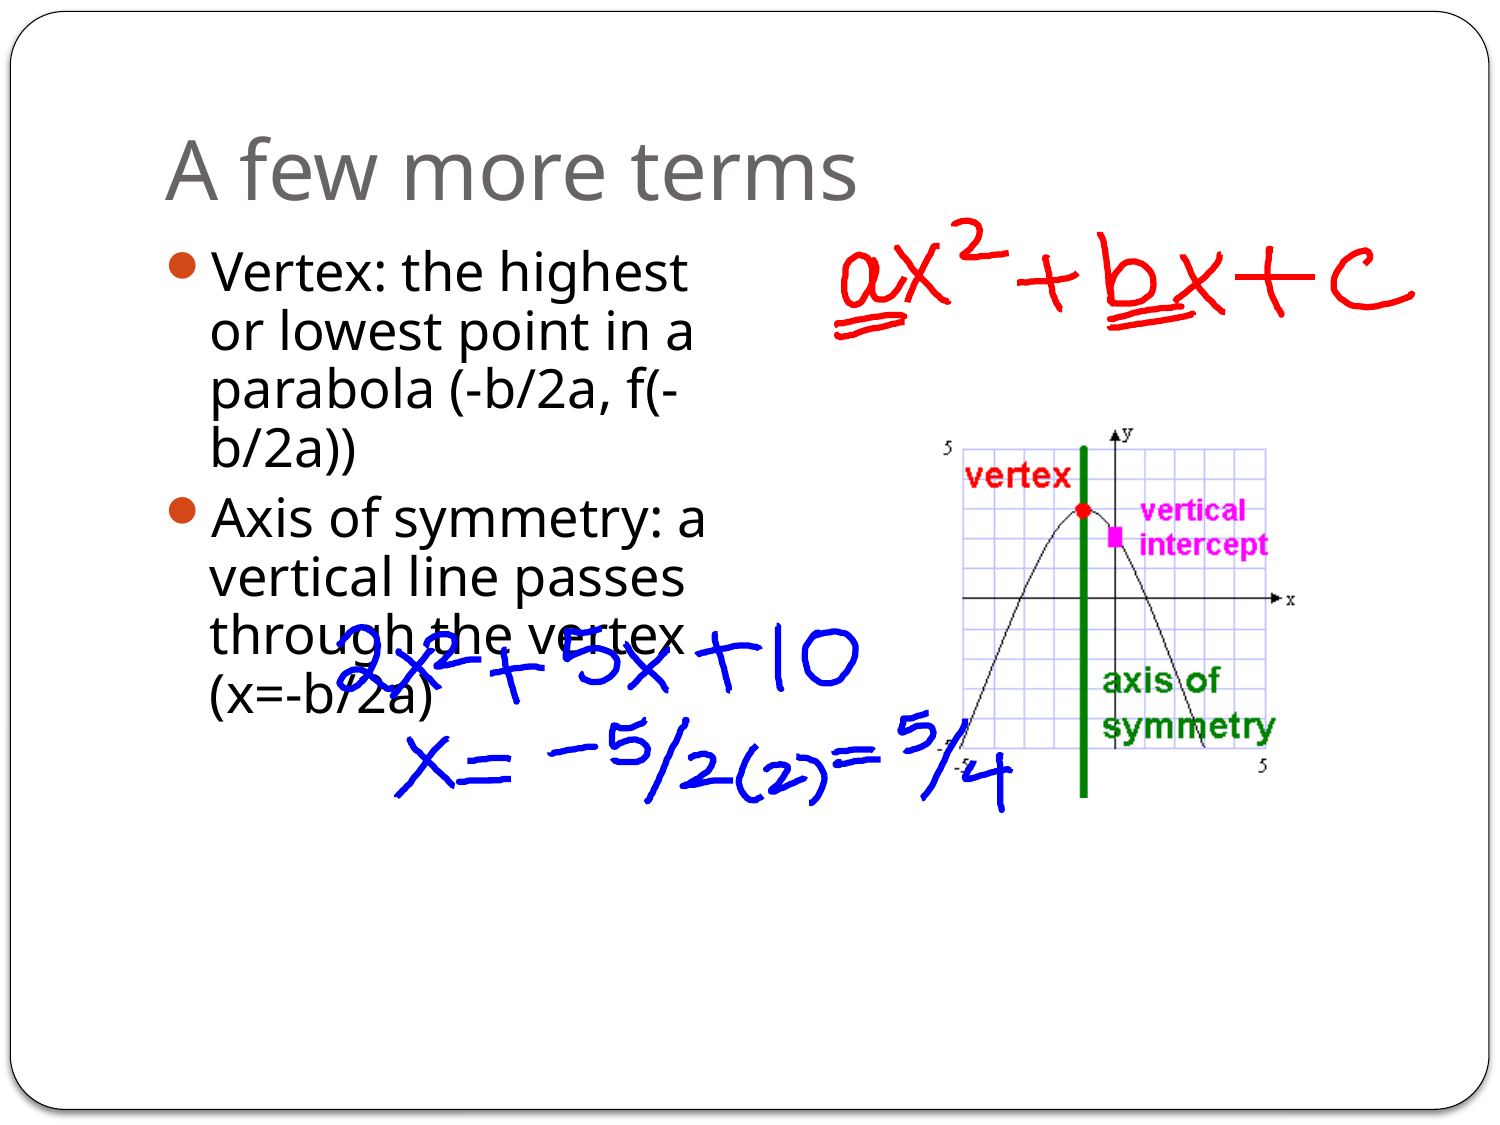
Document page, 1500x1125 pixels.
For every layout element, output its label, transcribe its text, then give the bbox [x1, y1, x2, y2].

text_box [899, 712, 930, 752]
text_box [611, 719, 649, 763]
text_box [834, 758, 881, 766]
text_box [467, 757, 511, 762]
text_box [428, 760, 455, 787]
text_box [511, 665, 545, 672]
text_box [765, 763, 802, 793]
text_box [921, 783, 930, 800]
text_box [392, 650, 435, 697]
text_box [1266, 248, 1283, 316]
text_box [489, 670, 506, 675]
text_box [418, 668, 440, 690]
text_box [833, 748, 875, 754]
text_box [458, 778, 511, 783]
text_box [396, 738, 449, 798]
text_box [1182, 254, 1199, 281]
text_box [1196, 281, 1226, 313]
text_box [624, 643, 648, 670]
list Vertex: the highest or lowest point in a parabola (-b/2a, f(-b/2a)) Axis of symmetry: a vertical line passes through the vertex (x=-b/2a) [149, 237, 766, 988]
text_box [776, 624, 782, 688]
text_box [549, 745, 596, 755]
text_box [721, 644, 761, 653]
text_box [1044, 256, 1063, 311]
text_box [804, 630, 857, 685]
text_box [836, 314, 906, 327]
text_box [906, 245, 940, 303]
text_box [338, 626, 395, 690]
text_box [1017, 277, 1049, 284]
title A few more terms [149, 44, 1426, 233]
text_box [695, 649, 718, 656]
text_box [796, 755, 826, 804]
text_box [397, 650, 417, 666]
text_box [1174, 253, 1221, 303]
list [936, 427, 1298, 798]
text_box [408, 738, 427, 760]
text_box [1054, 272, 1079, 281]
text_box [1332, 249, 1414, 308]
text_box [738, 744, 764, 801]
text_box [843, 253, 906, 306]
text_box [1109, 305, 1183, 320]
text_box [424, 633, 482, 668]
text_box [629, 648, 670, 689]
text_box [953, 220, 1009, 259]
text_box [646, 719, 688, 803]
text_box [896, 246, 920, 276]
text_box [681, 753, 734, 787]
text_box [836, 321, 905, 339]
text_box [564, 627, 619, 683]
text_box [1099, 231, 1155, 305]
text_box [1109, 312, 1194, 329]
text_box [648, 670, 669, 692]
text_box [921, 275, 950, 303]
text_box [503, 648, 519, 703]
text_box [714, 633, 731, 692]
